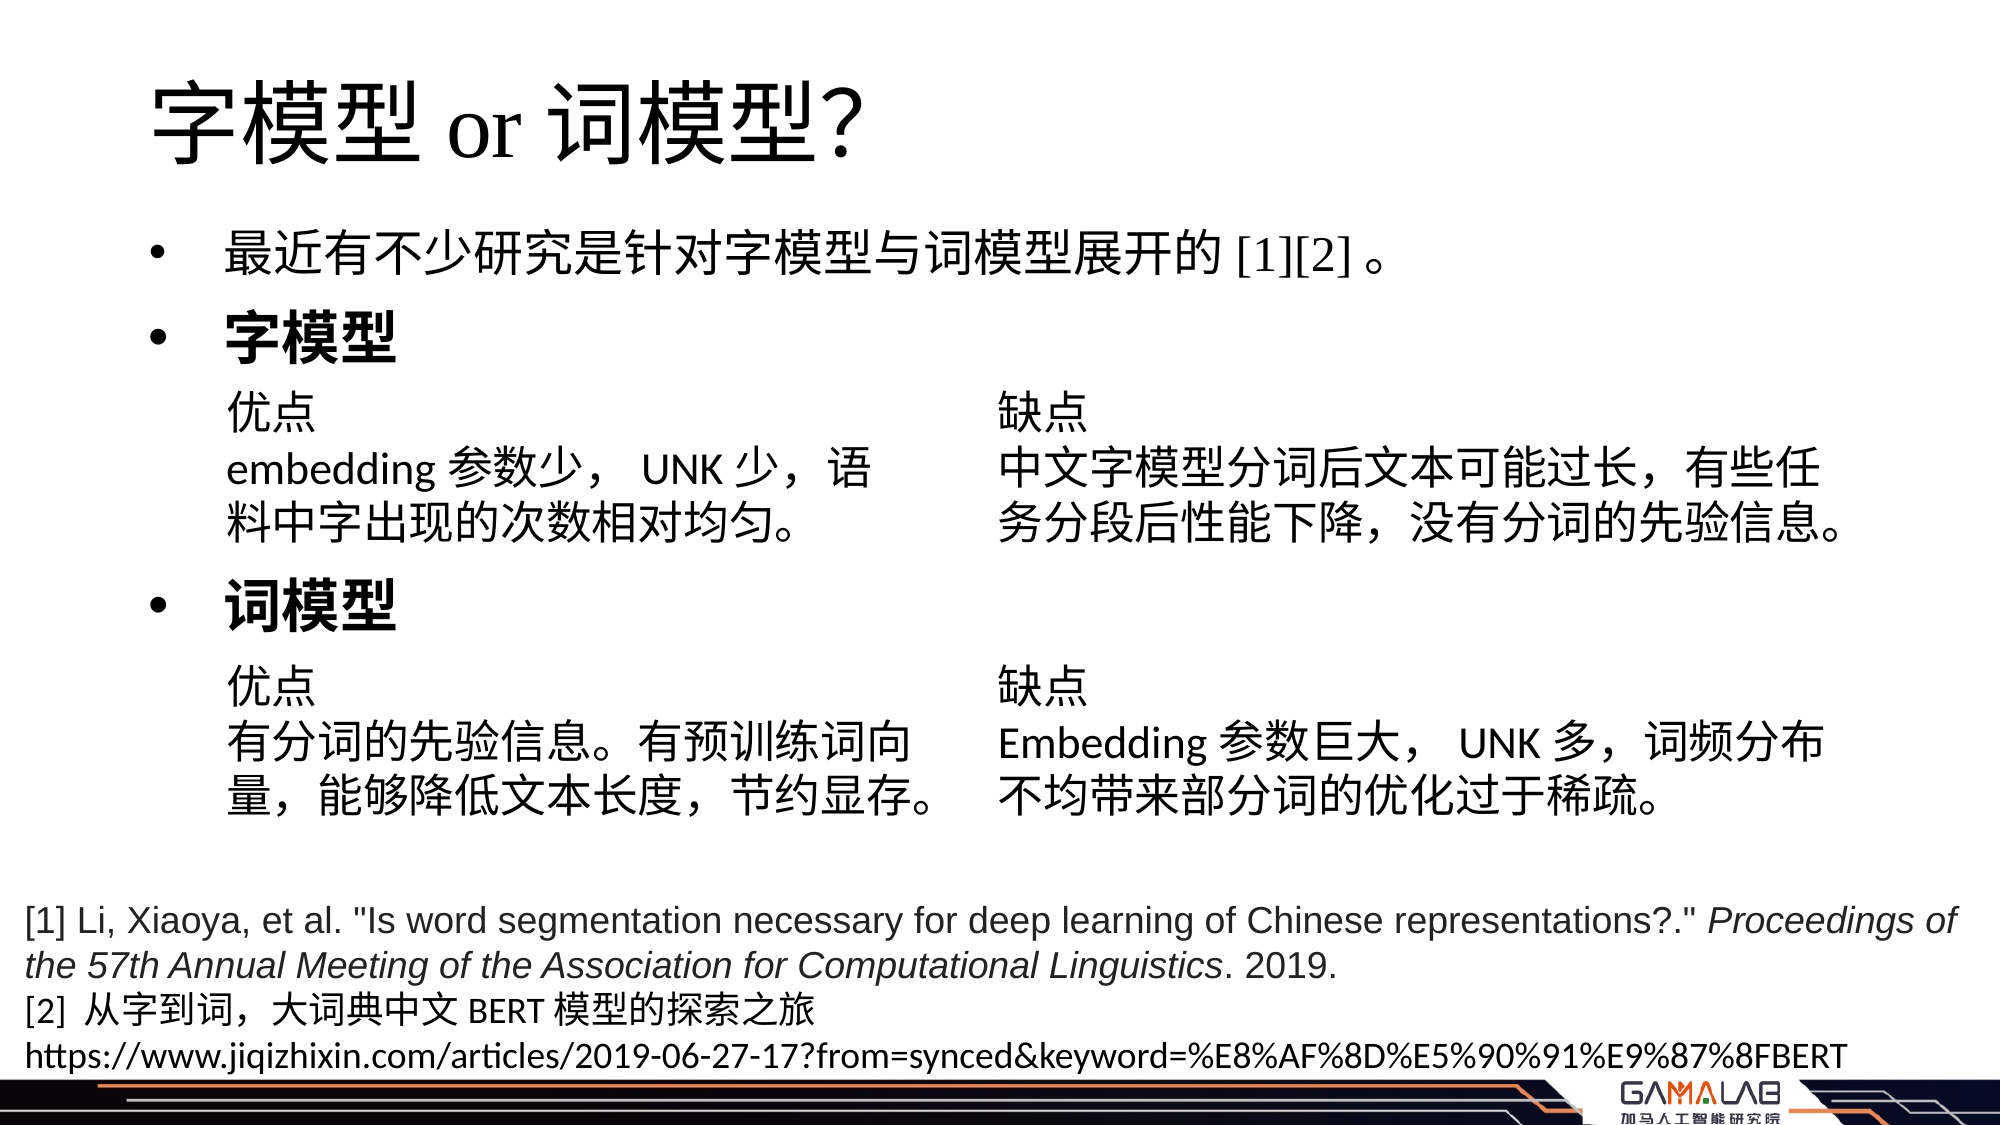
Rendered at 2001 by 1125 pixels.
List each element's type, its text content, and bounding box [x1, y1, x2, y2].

text_box 缺点 Embedding参数巨大，UNK多，词频分布不均带来部分词的优化过于稀疏。 [983, 649, 1863, 830]
picture [0, 0, 2000, 1125]
text_box [1] Li, Xiaoya, et al. "Is word segmentation necessary for deep learning of Chinese representations?." Proceedings of the 57th Annual Meeting of the Association for Computational Linguistics. 2019. [2] 从字到词，大词典中文BERT模型的探索之旅 https://www.jiqizhixin.com/articles/2019-06-27-17?from=synced&keyword=%E8%AF%8D%E5%90%91%E9%87%8FBERT [9, 888, 1991, 1084]
list 最近有不少研究是针对字模型与词模型展开的[1][2]。 字模型 词模型 [137, 216, 1863, 888]
text_box 优点 有分词的先验信息。有预训练词向量，能够降低文本长度，节约显存。 [211, 649, 963, 830]
title 字模型or词模型？ [137, 59, 1863, 216]
picture [1621, 1084, 1780, 1124]
text_box 缺点 中文字模型分词后文本可能过长，有些任务分段后性能下降，没有分词的先验信息。 [983, 376, 1863, 556]
text_box 优点 embedding参数少，UNK少，语料中字出现的次数相对均匀。 [211, 376, 910, 556]
